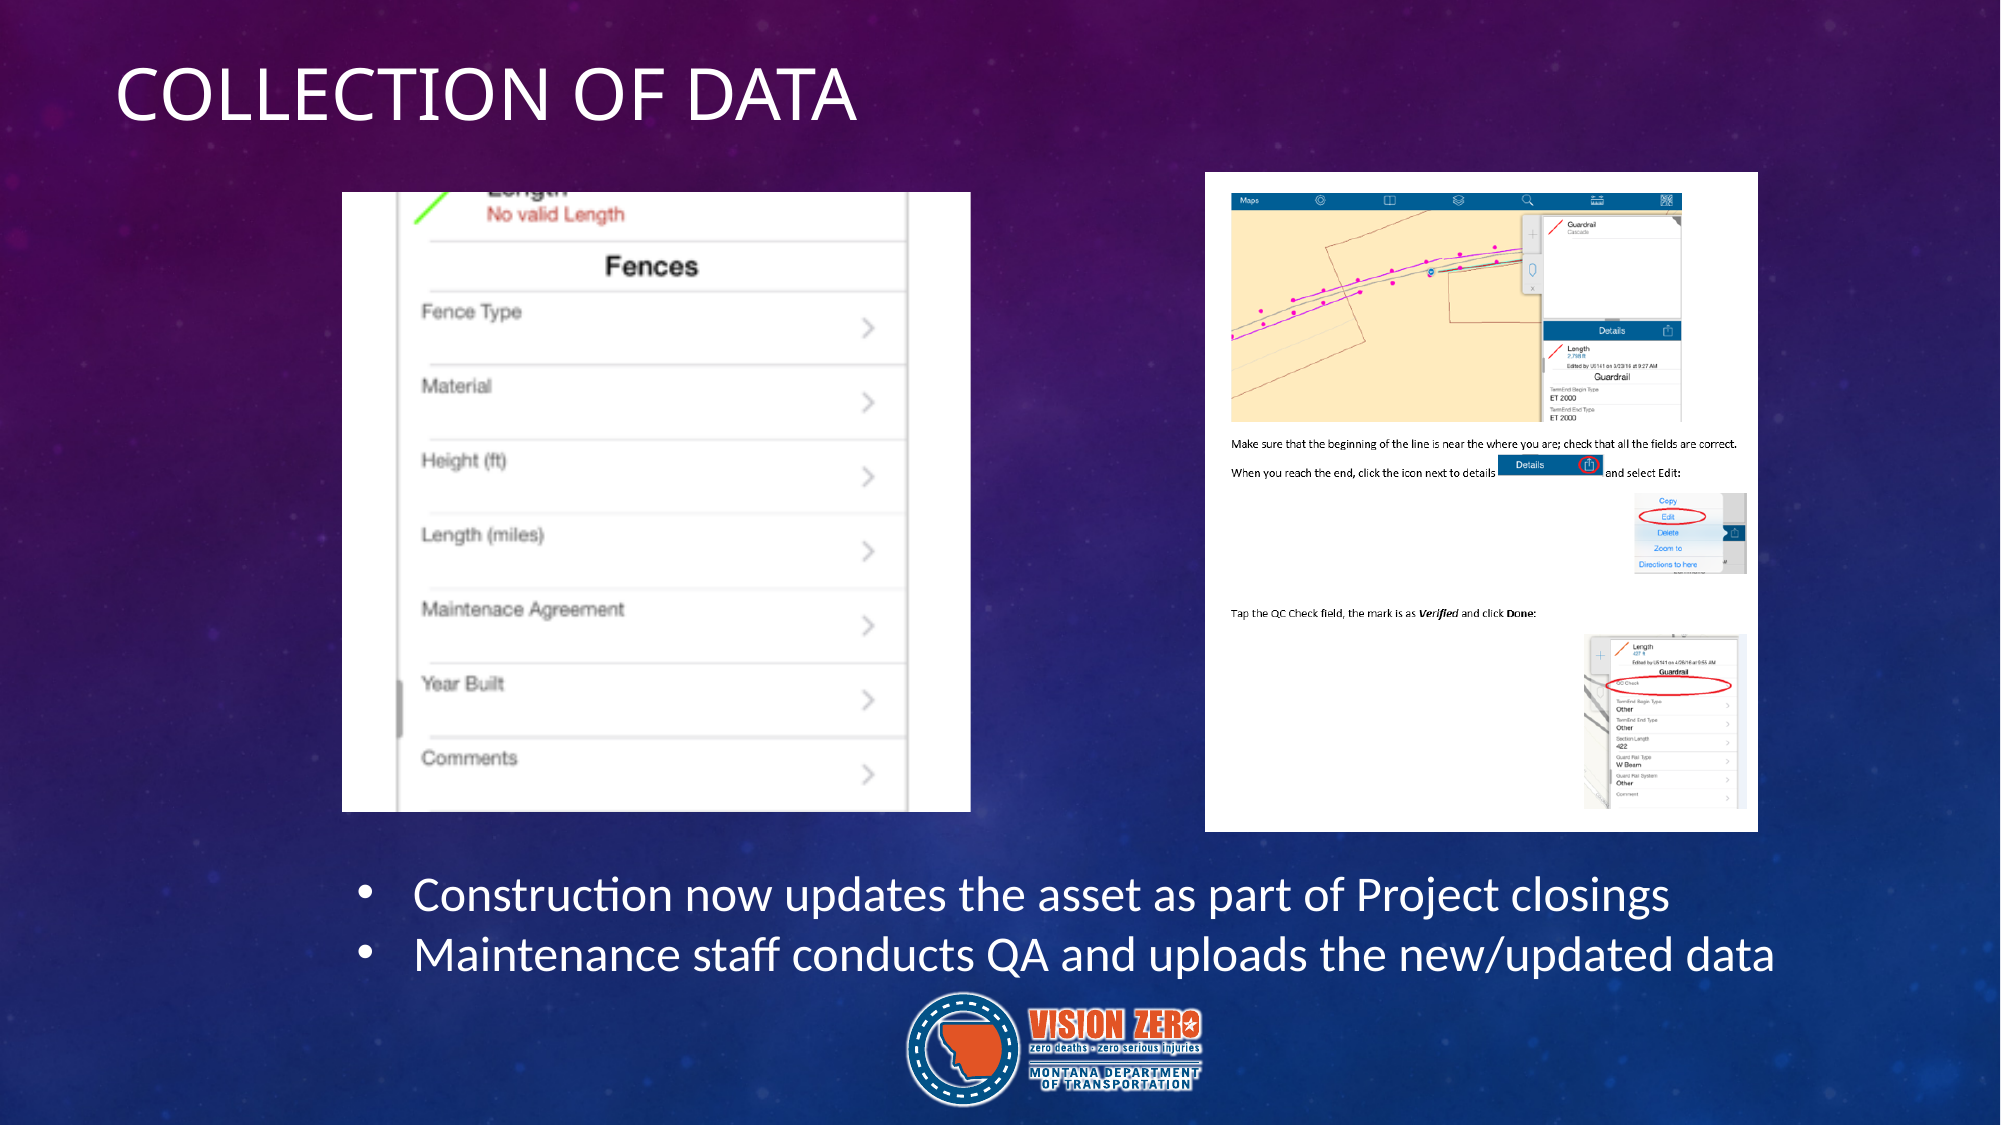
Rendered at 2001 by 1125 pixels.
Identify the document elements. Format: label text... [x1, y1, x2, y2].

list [1204, 171, 1759, 832]
picture [0, 0, 2001, 1125]
text_box Construction now updates the asset as part of Project closings Maintenance staff conducts QA and uploads the new/updated data [341, 854, 1858, 990]
title Collection of data [99, 45, 1900, 138]
